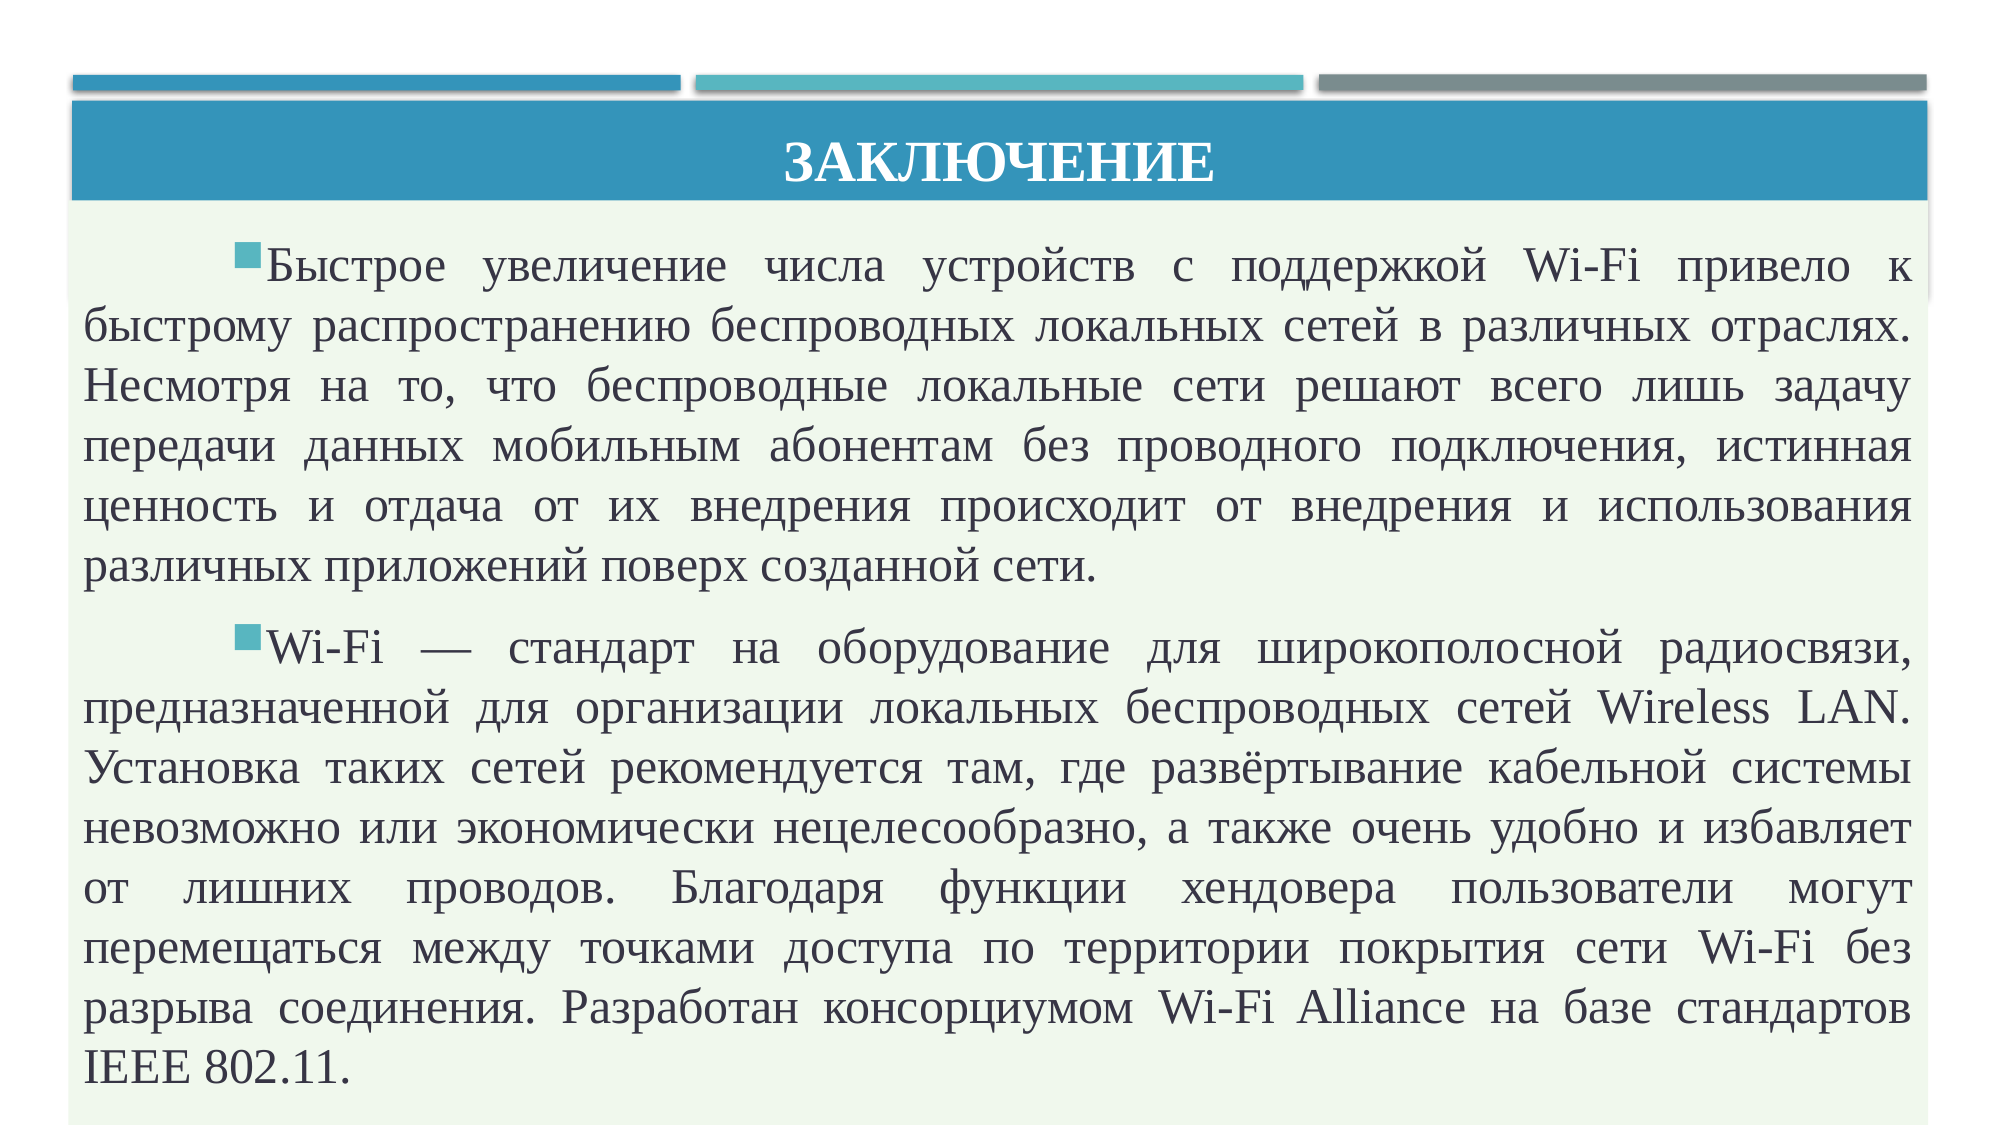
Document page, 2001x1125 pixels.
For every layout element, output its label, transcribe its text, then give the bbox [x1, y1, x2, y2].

title заключение [95, 33, 1905, 200]
list Быстрое увеличение числа устройств с поддержкой Wi-Fi привело к быстрому распространению беспроводных локальных сетей в различных отраслях. Несмотря на то, что беспроводные локальные сети решают всего лишь задачу передачи данных мобильным абонентам без проводного подключения, истинная ценность и отдача от их внедрения происходит от внедрения и использования различных приложений поверх созданной сети. Wi-Fi — стандарт на оборудование для широкополосной радиосвязи, предназначенной для организации локальных беспроводных сетей Wireless LAN. Установка таких сетей рекомендуется там, где развёртывание кабельной системы невозможно или экономически нецелесообразно, а также очень удобно и избавляет от лишних проводов. Благодаря функции хендовера пользователи могут перемещаться между точками доступа по территории покрытия сети Wi-Fi без разрыва соединения. Разработан консорциумом Wi-Fi Alliance на базе стандартов IEEE 802.11. [68, 200, 1929, 1125]
